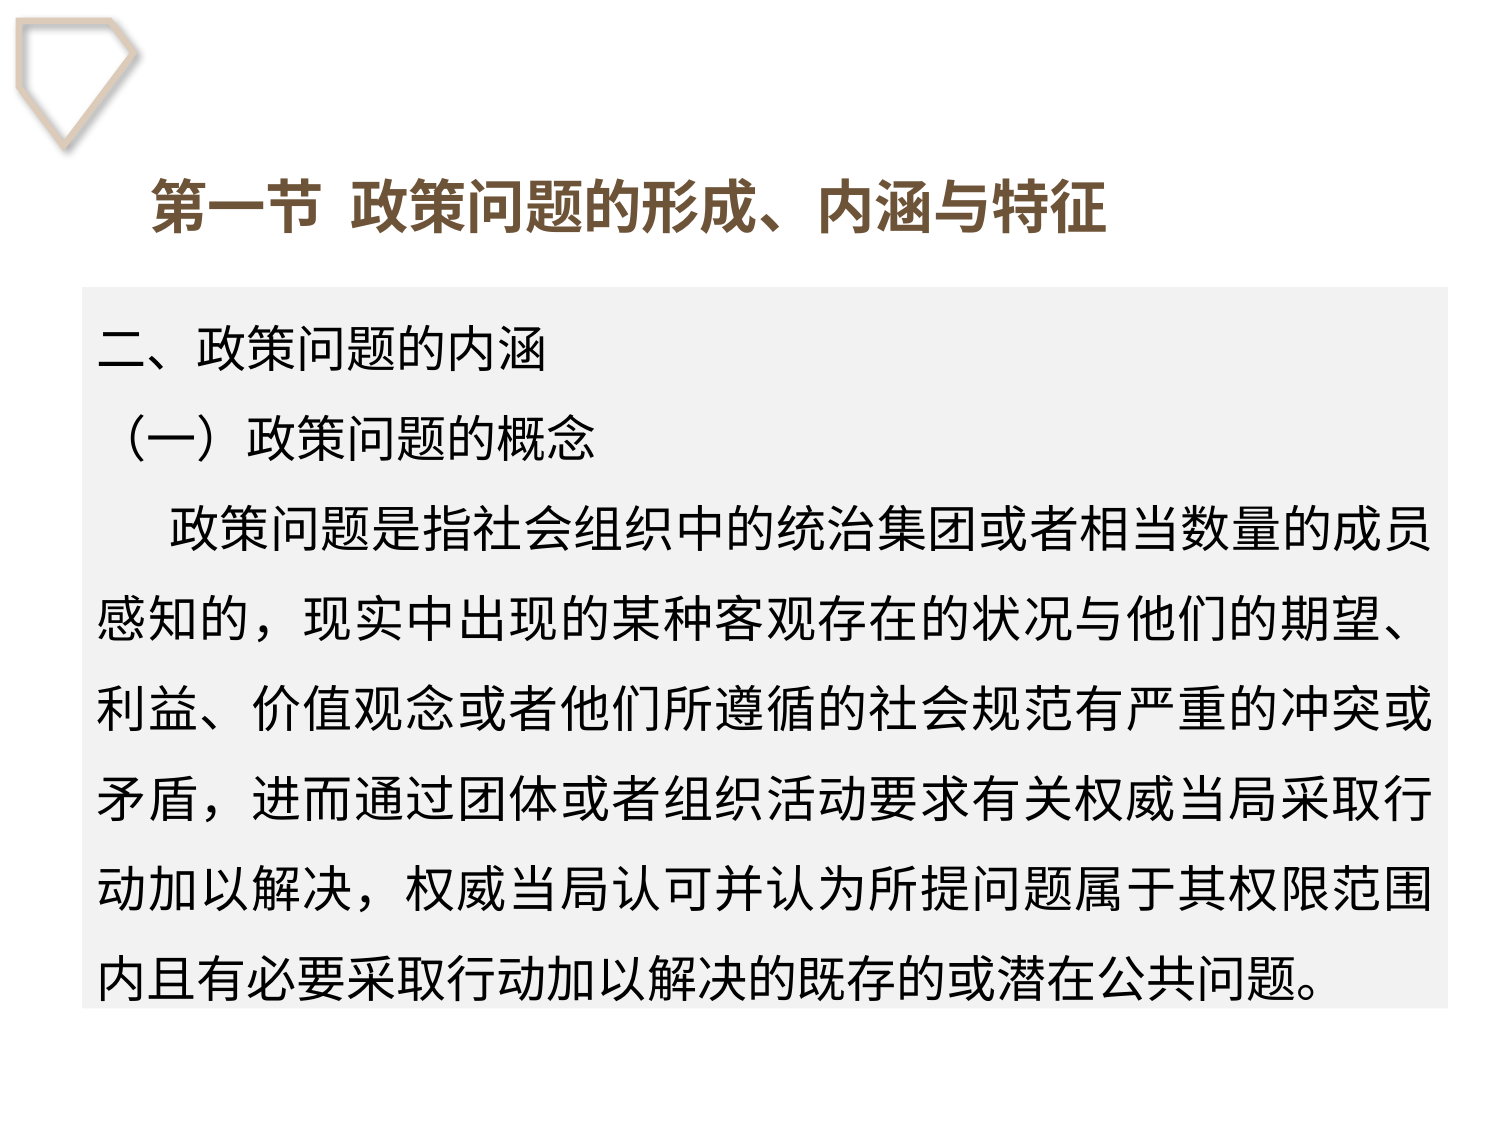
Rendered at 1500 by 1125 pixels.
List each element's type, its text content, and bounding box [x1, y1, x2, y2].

text_box 第一节 政策问题的形成、内涵与特征 [134, 162, 1448, 248]
text_box 二、政策问题的内涵 （一）政策问题的概念 政策问题是指社会组织中的统治集团或者相当数量的成员感知的，现实中出现的某种客观存在的状况与他们的期望、利益、价值观念或者他们所遵循的社会规范有严重的冲突或矛盾，进而通过团体或者组织活动要求有关权威当局采取行动加以解决，权威当局认可并认为所提问题属于其权限范围内且有必要采取行动加以解决的既存的或潜在公共问题。 [81, 286, 1449, 1010]
